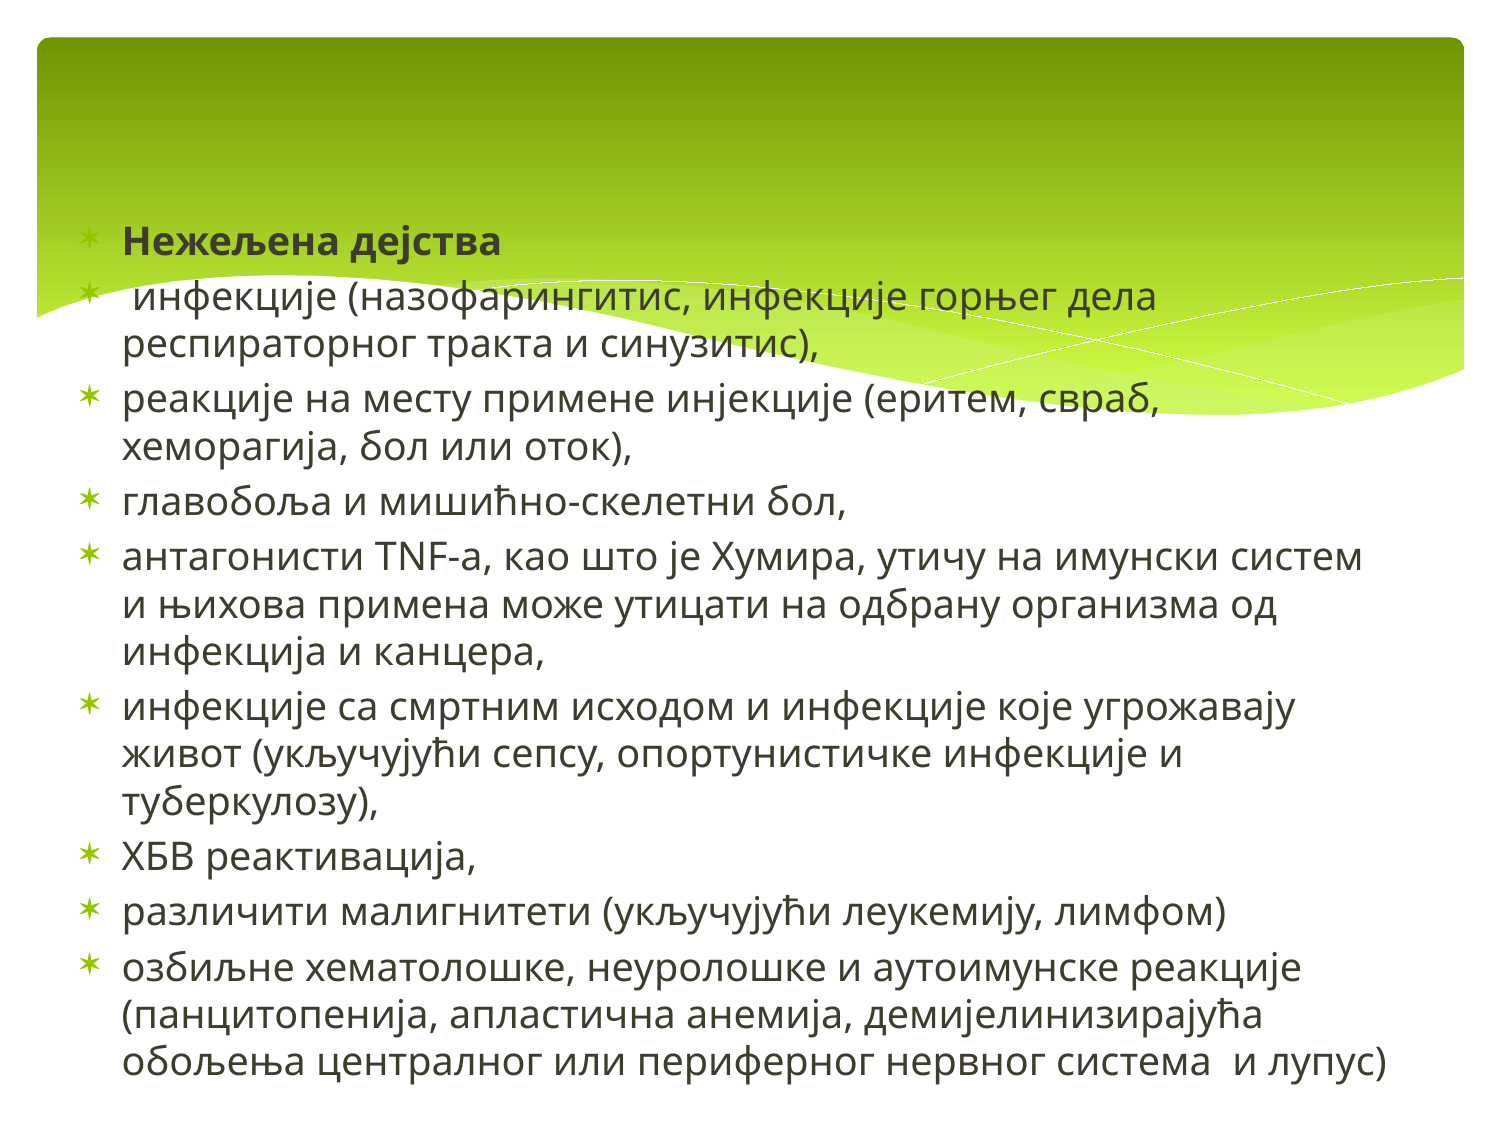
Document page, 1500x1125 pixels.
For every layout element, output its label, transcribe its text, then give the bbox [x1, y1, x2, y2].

list Нежељена дејства инфекције (назофарингитис, инфекције горњег дела респираторног тракта и синузитис), реакције на месту примене ин‌јекције (еритем, свраб, хеморагија, бол или оток), главобоља и мишићно-скелетни бол, антагонисти ТNF-а, као што је Хумира, утичу на имунски систем и њихова примена може утицати на одбрану организма од инфекција и канцера, инфекције са смртним исходом и инфекције које угрожавају живот (укључујући сепсу, опортунистичке инфекције и туберкулозу), ХБВ реактивација, различити малигнитети (укључујући леукемију, лимфом) озбиљне хематолошке, неуролошке и аутоимунске реакције (панцитопенија, апластична анемија, демијелинизирајућа обољења централног или периферног нервног система и лупус) [64, 208, 1412, 1106]
